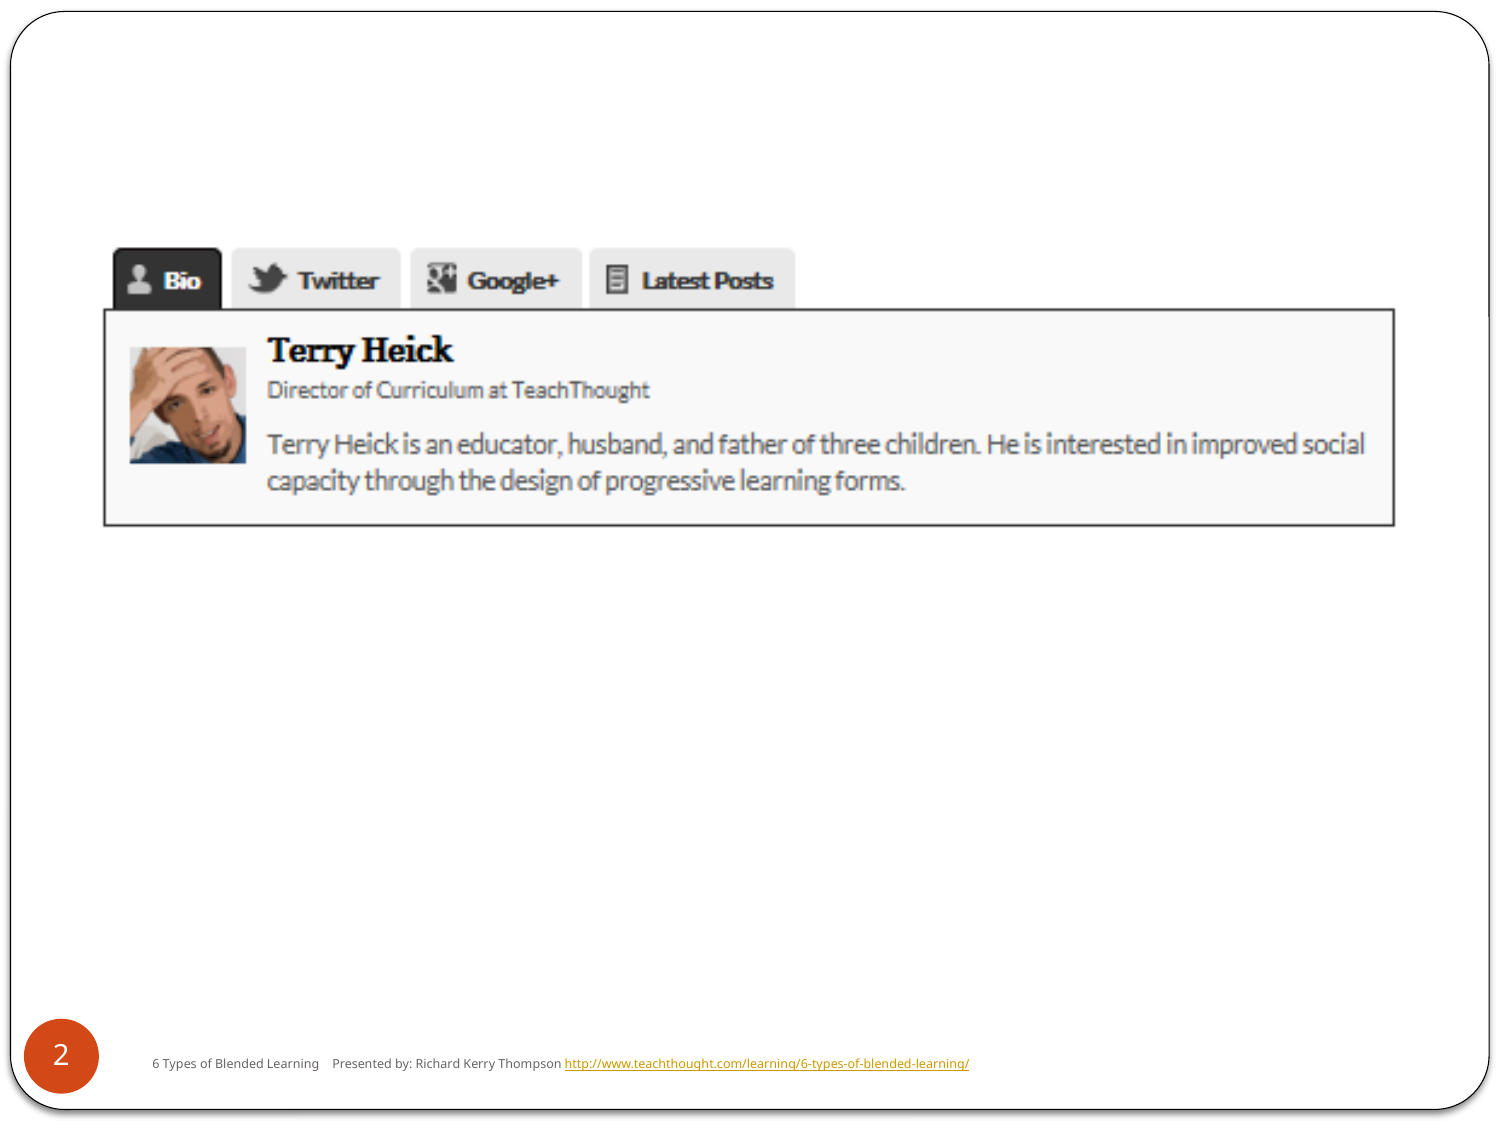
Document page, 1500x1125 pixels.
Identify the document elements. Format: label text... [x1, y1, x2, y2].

picture [74, 234, 1416, 588]
footer 6 Types of Blended Learning Presented by: Richard Kerry Thompson http://www.teachthought.com/learning/6-types-of-blended-learning/ [137, 1042, 988, 1103]
slide_number 2 [23, 1018, 99, 1094]
